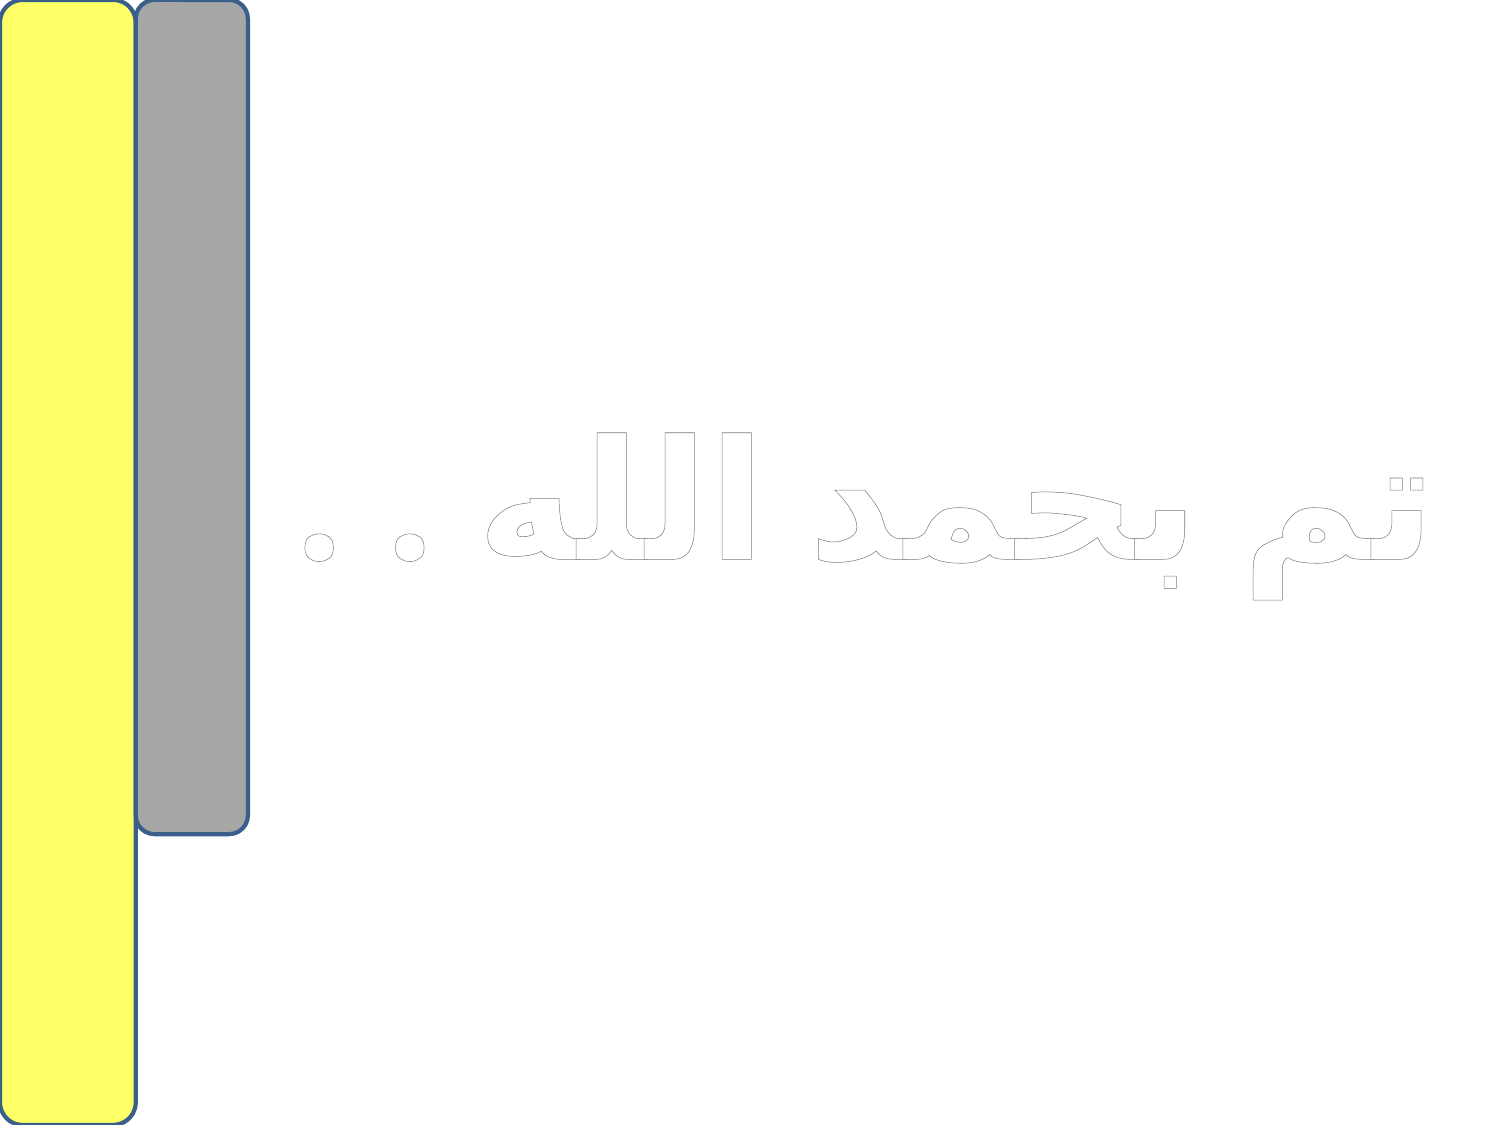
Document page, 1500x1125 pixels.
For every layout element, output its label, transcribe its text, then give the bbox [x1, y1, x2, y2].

text_box [133, 0, 251, 837]
text_box تم بحمد الله . . [280, 385, 1452, 601]
text_box [0, 0, 138, 1125]
